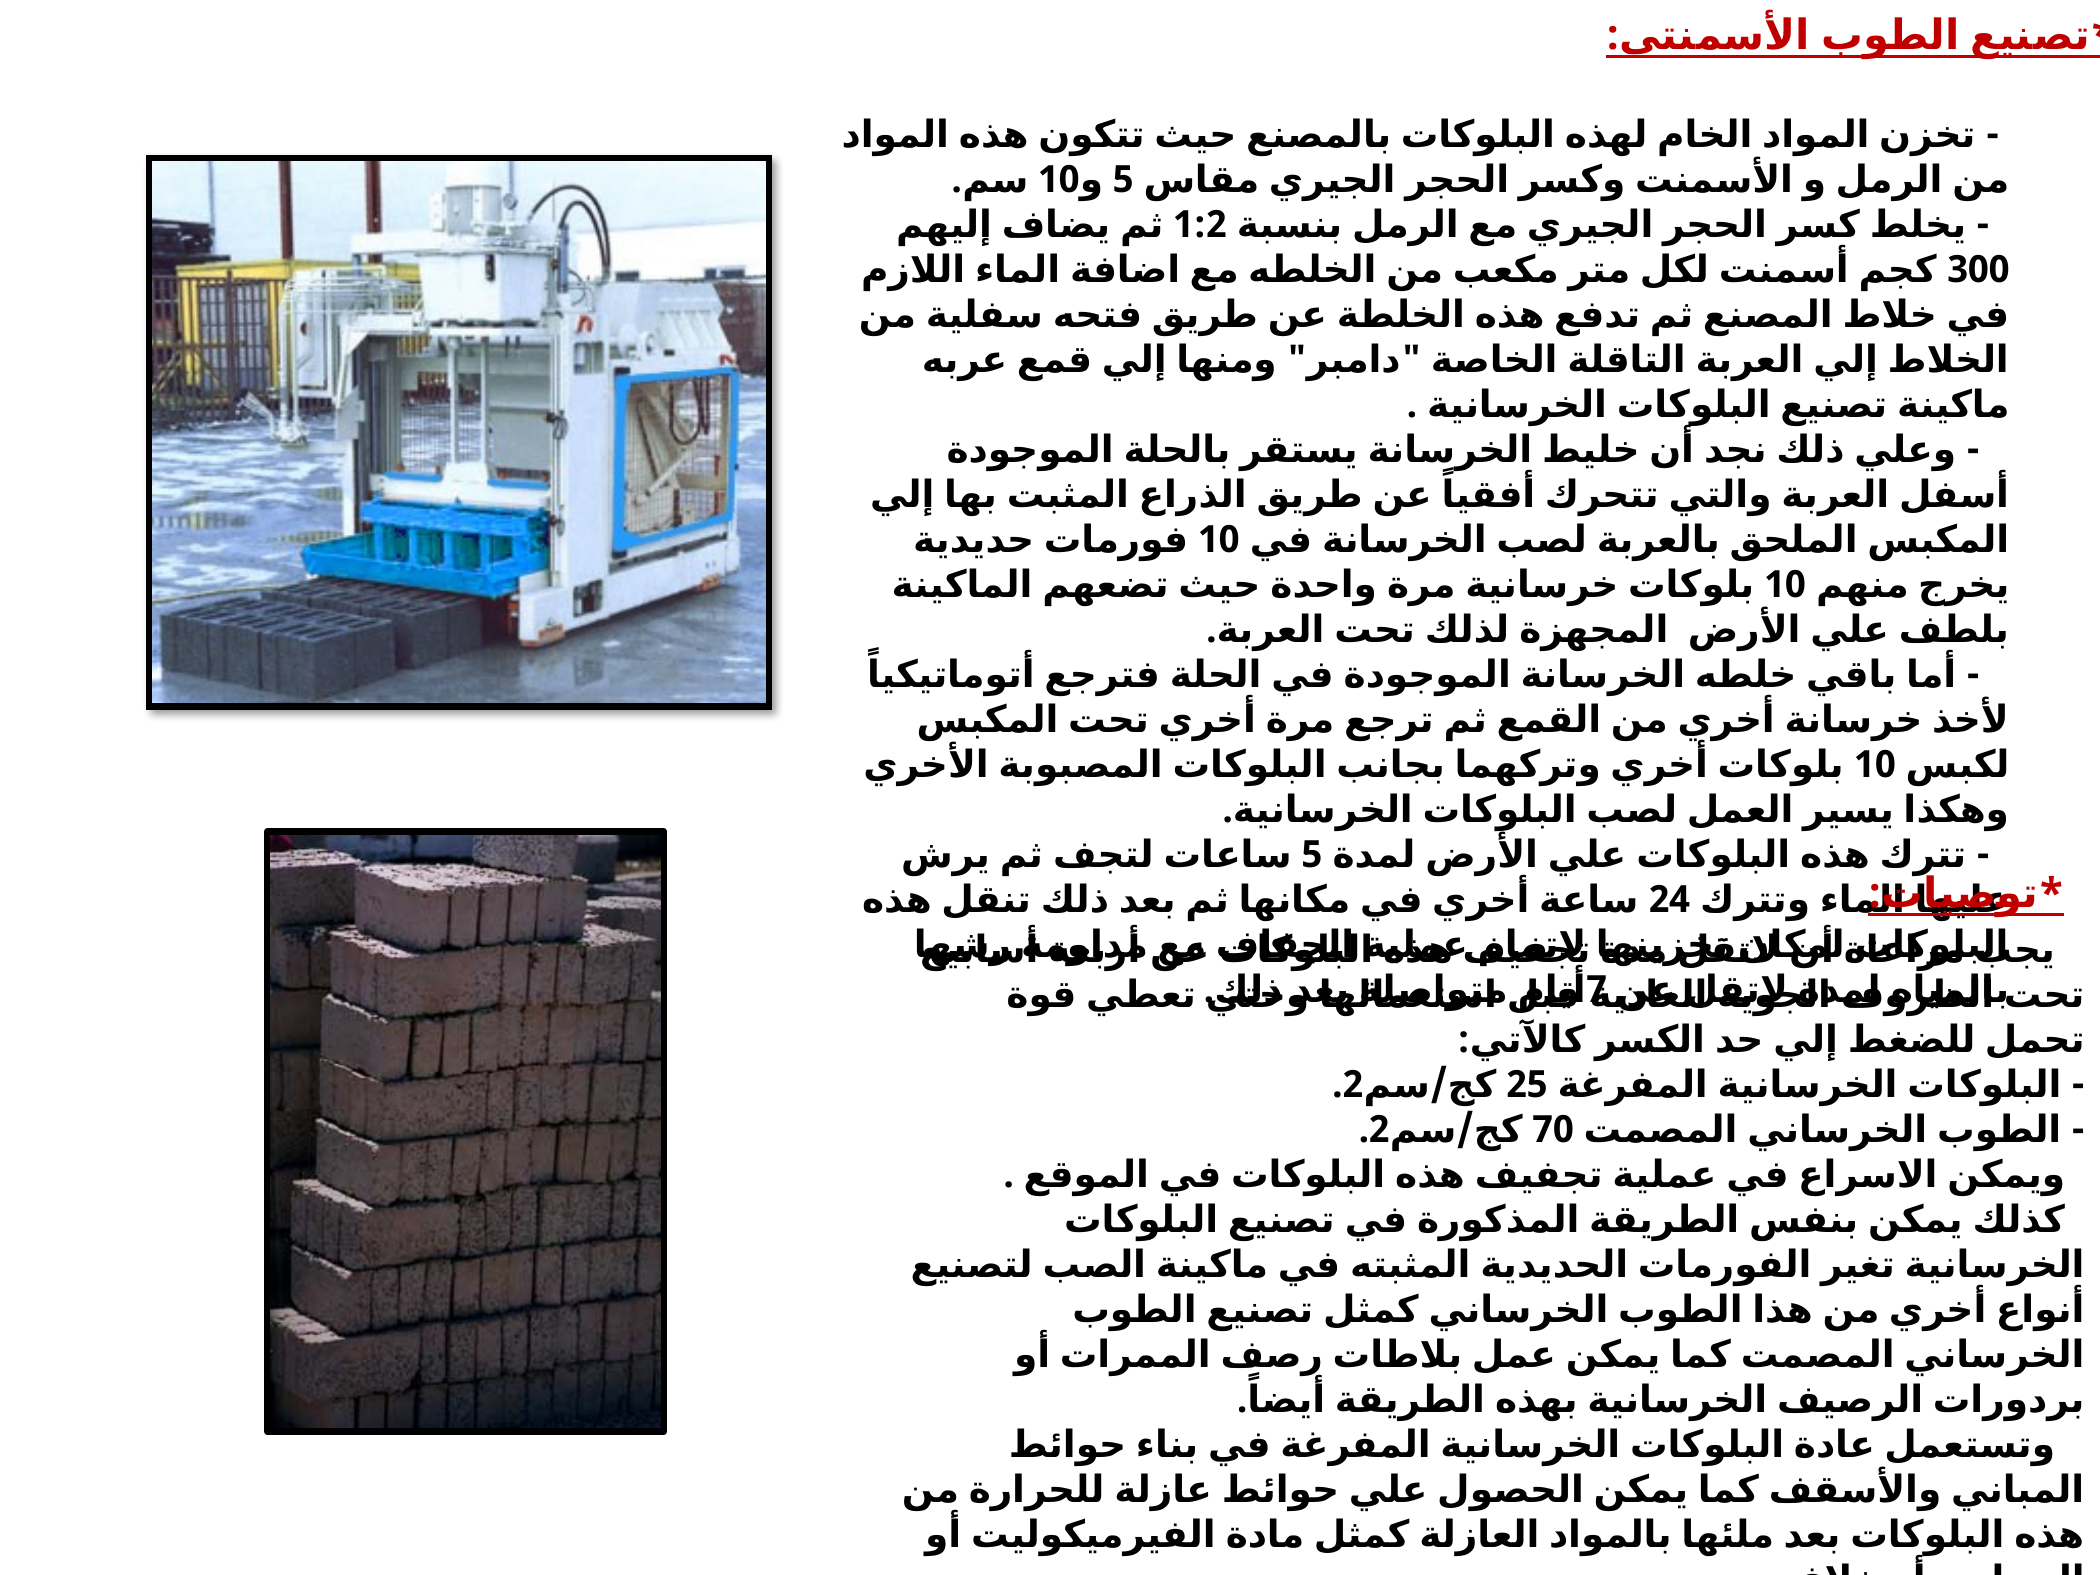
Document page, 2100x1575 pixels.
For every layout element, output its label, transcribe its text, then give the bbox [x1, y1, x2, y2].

text_box *تصنيع الطوب الأسمنتى: [1591, 0, 2100, 65]
text_box *توصيات: [1853, 858, 2079, 924]
picture [151, 161, 766, 704]
text_box يجب مراعاة أن لاتقل مدة تجفيف هذه البلوكات عن أربعة أسابيع تحت الظروف الجوية العادية قبل استعمالها وحتي تعطي قوة تحمل للضغط إلي حد الكسر كالآتي: - البلوكات الخرسانية المفرغة 25 كج/سم2. - الطوب الخرساني المصمت 70 كج/سم2. ويمكن الاسراع في عملية تجفيف هذه البلوكات في الموقع . كذلك يمكن بنفس الطريقة المذكورة في تصنيع البلوكات الخرسانية تغير الفورمات الحديدية المثبته في ماكينة الصب لتصنيع أنواع أخري من هذا الطوب الخرساني كمثل تصنيع الطوب الخرساني المصمت كما يمكن عمل بلاطات رصف الممرات أو بردورات الرصيف الخرسانية بهذه الطريقة أيضاً. وتستعمل عادة البلوكات الخرسانية المفرغة في بناء حوائط المباني والأسقف كما يمكن الحصول علي حوائط عازلة للحرارة من هذه البلوكات بعد ملئها بالمواد العازلة كمثل مادة الفيرميكوليت أو البيرليت أو خلافه. [886, 917, 2100, 1575]
picture [270, 834, 662, 1429]
text_box - تخزن المواد الخام لهذه البلوكات بالمصنع حيث تتكون هذه المواد من الرمل و الأسمنت وكسر الحجر الجيري مقاس 5 و10 سم. - يخلط كسر الحجر الجيري مع الرمل بنسبة 1:2 ثم يضاف إليهم 300 كجم أسمنت لكل متر مكعب من الخلطه مع اضافة الماء اللازم في خلاط المصنع ثم تدفع هذه الخلطة عن طريق فتحه سفلية من الخلاط إلي العربة التاقلة الخاصة "دامبر" ومنها إلي قمع عربه ماكينة تصنيع البلوكات الخرسانية . - وعلي ذلك نجد أن خليط الخرسانة يستقر بالحلة الموجودة أسفل العربة والتي تتحرك أفقياً عن طريق الذراع المثبت بها إلي المكبس الملحق بالعربة لصب الخرسانة في 10 فورمات حديدية يخرج منهم 10 بلوكات خرسانية مرة واحدة حيث تضعهم الماكينة بلطف علي الأرض المجهزة لذلك تحت العربة. - أما باقي خلطه الخرسانة الموجودة في الحلة فترجع أتوماتيكياً لأخذ خرسانة أخري من القمع ثم ترجع مرة أخري تحت المكبس لكبس 10 بلوكات أخري وتركهما بجانب البلوكات المصبوبة الأخري وهكذا يسير العمل لصب البلوكات الخرسانية. - تترك هذه البلوكات علي الأرض لمدة 5 ساعات لتجف ثم يرش عليها الماء وتترك 24 ساعة أخري في مكانها ثم بعد ذلك تنقل هذه البلوكات لمكان تخزينها لاتمام عملية الجفاف مع مداومة رشها بالمياه لمدة لاتقل عن 7أيام متواصلة بعد ذلك. [825, 102, 2025, 1018]
